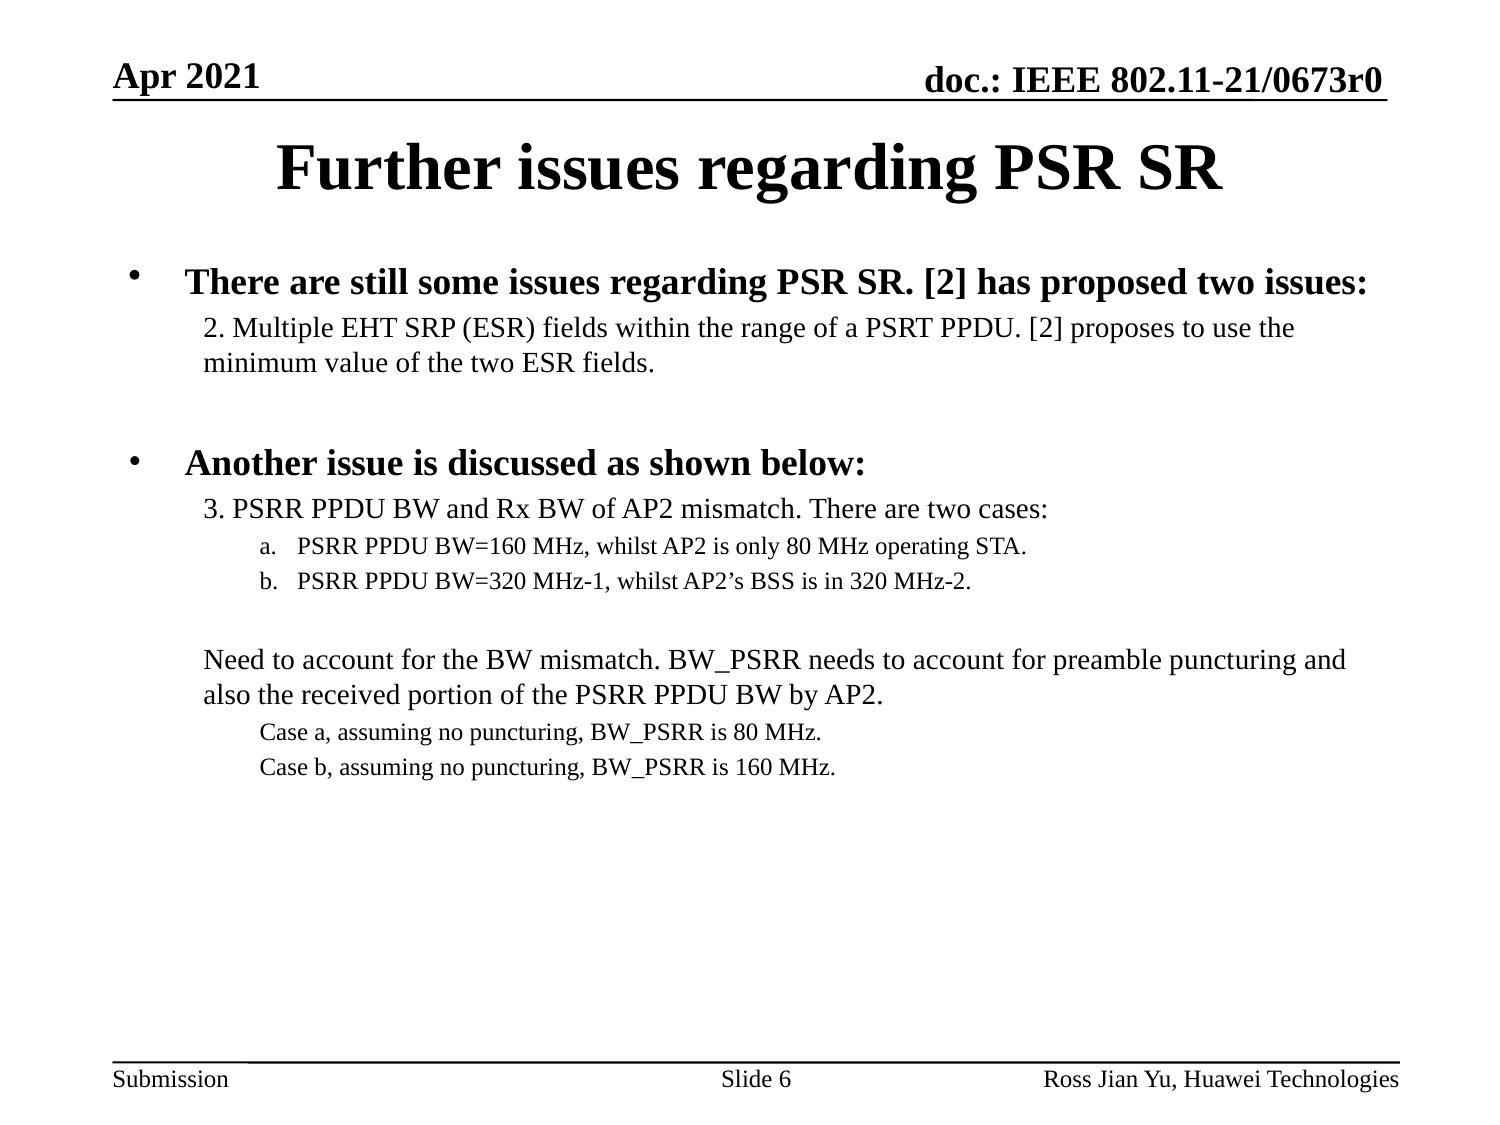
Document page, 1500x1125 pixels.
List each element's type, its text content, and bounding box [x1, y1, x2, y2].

slide_number Slide 6 [712, 1061, 800, 1093]
list There are still some issues regarding PSR SR. [2] has proposed two issues: 2. Multiple EHT SRP (ESR) fields within the range of a PSRT PPDU. [2] proposes to use the minimum value of the two ESR fields. Another issue is discussed as shown below: 3. PSRR PPDU BW and Rx BW of AP2 mismatch. There are two cases: PSRR PPDU BW=160 MHz, whilst AP2 is only 80 MHz operating STA. PSRR PPDU BW=320 MHz-1, whilst AP2’s BSS is in 320 MHz-2. Need to account for the BW mismatch. BW_PSRR needs to account for preamble puncturing and also the received portion of the PSRR PPDU BW by AP2. Case a, assuming no puncturing, BW_PSRR is 80 MHz. Case b, assuming no puncturing, BW_PSRR is 160 MHz. [112, 249, 1389, 926]
title Further issues regarding PSR SR [112, 74, 1388, 251]
